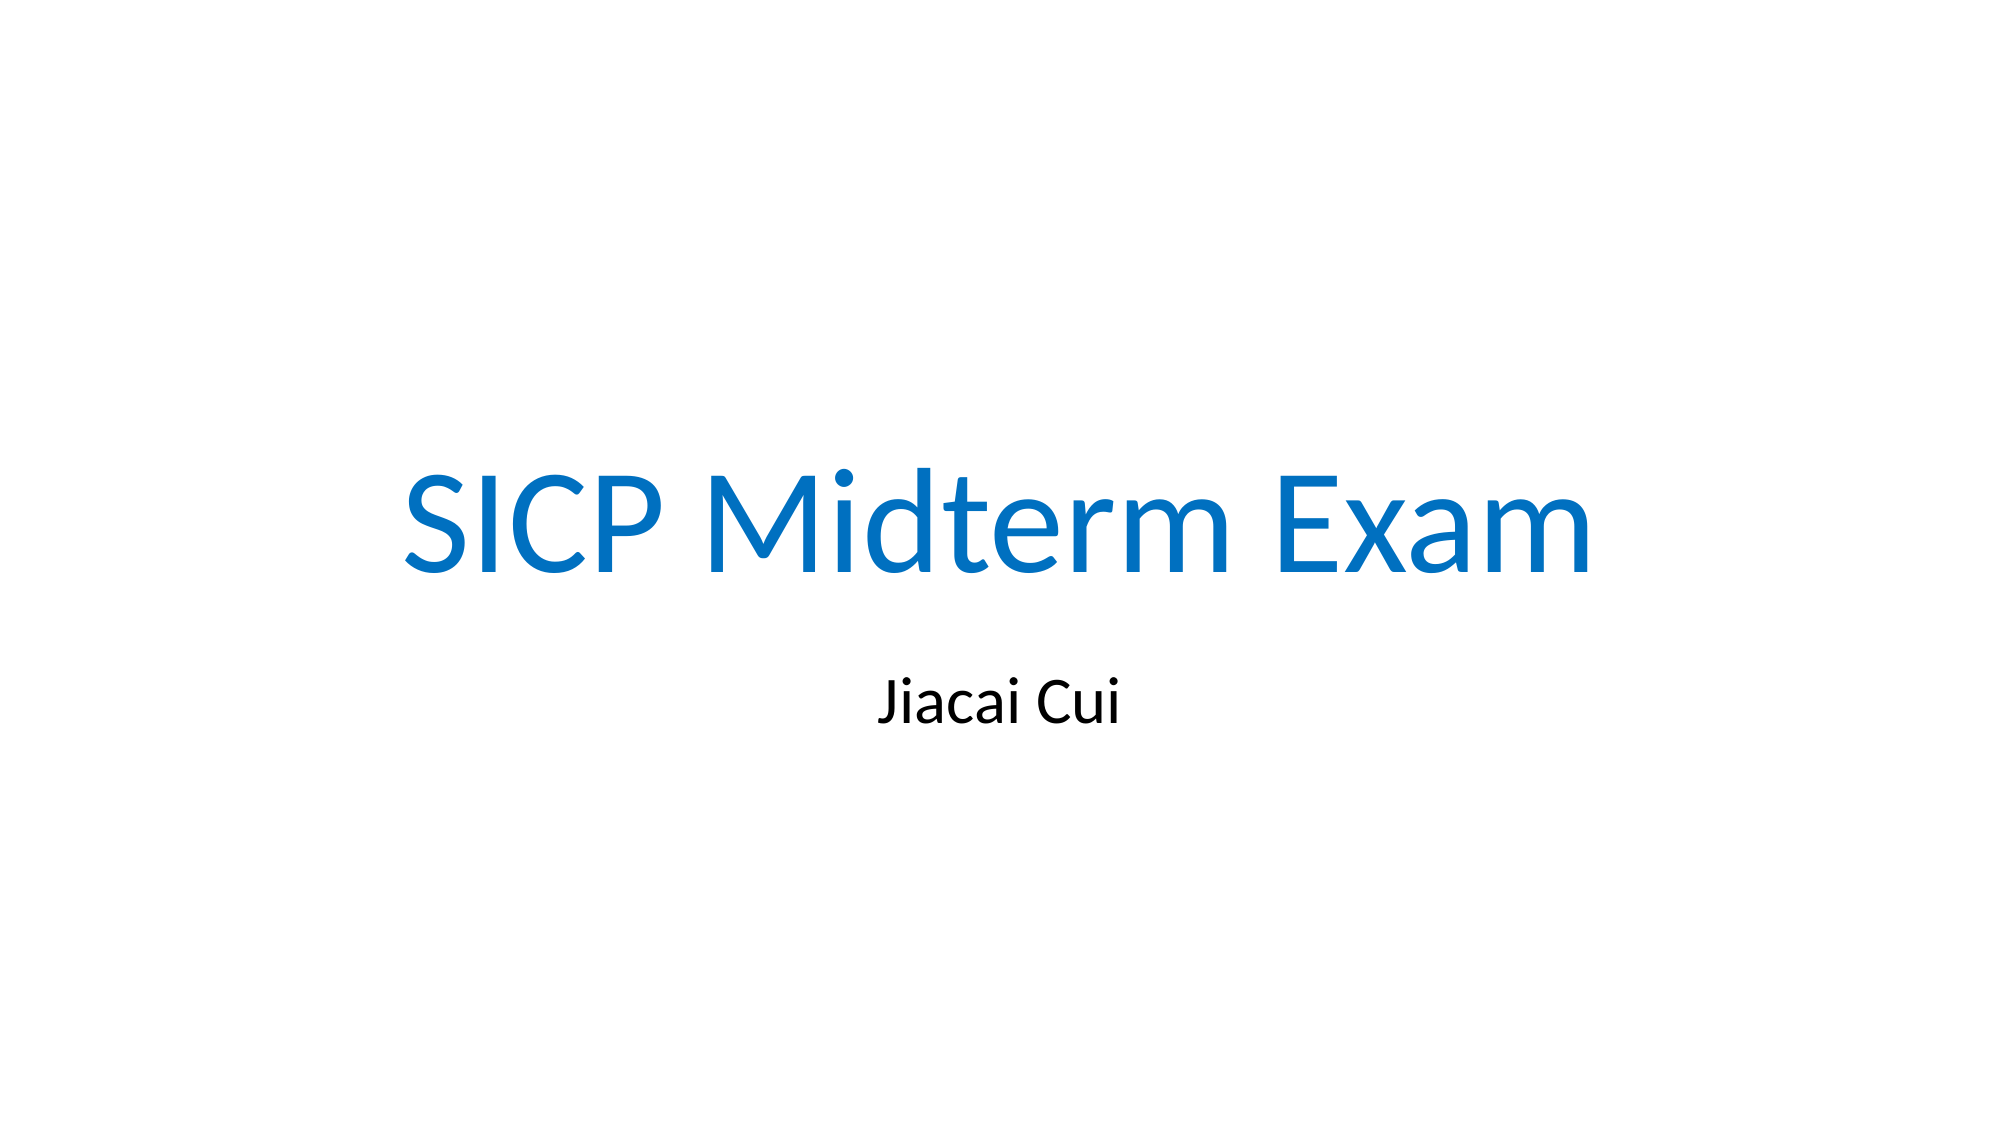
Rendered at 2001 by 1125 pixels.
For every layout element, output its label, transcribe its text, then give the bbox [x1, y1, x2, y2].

title SICP Midterm Exam [249, 184, 1750, 613]
subtitle Jiacai Cui [249, 658, 1750, 863]
